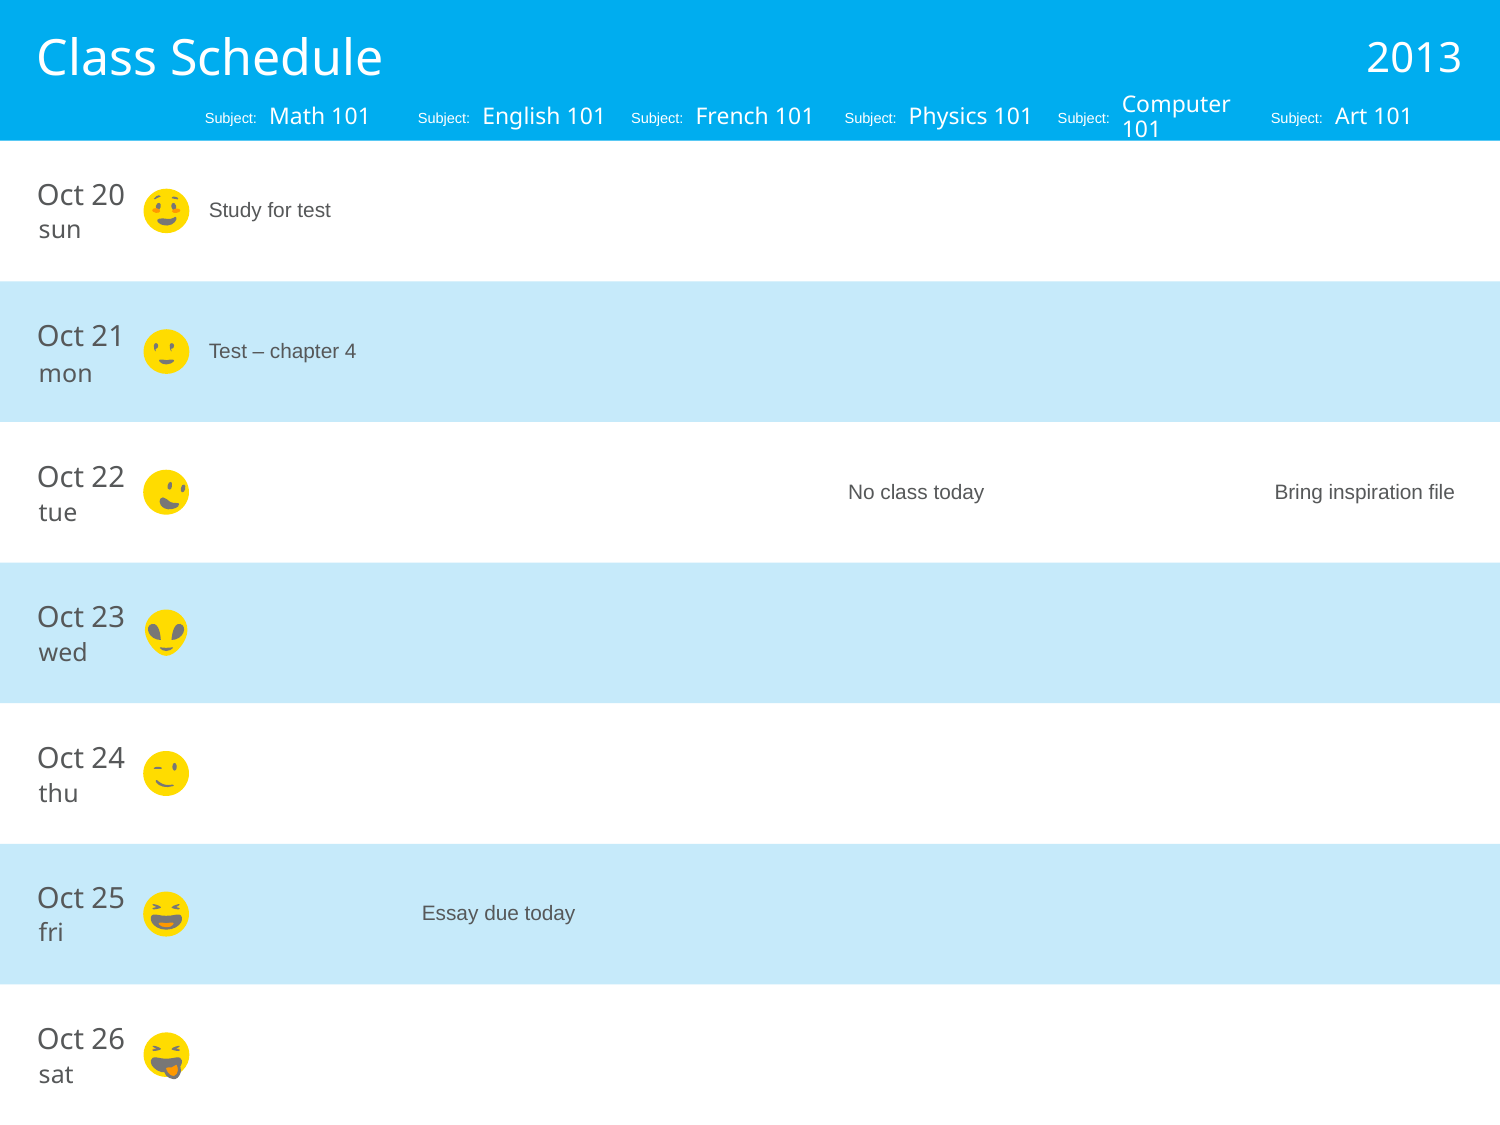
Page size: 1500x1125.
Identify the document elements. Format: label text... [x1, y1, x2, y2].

list English 101 [482, 102, 610, 133]
list Art 101 [1335, 102, 1463, 133]
list Study for test [208, 145, 397, 277]
list Oct 26 [36, 1008, 142, 1056]
list Computer 101 [1121, 102, 1250, 133]
list Oct 22 [36, 446, 142, 494]
list 2013 [1282, 28, 1463, 89]
list Math 101 [269, 102, 397, 133]
list Oct 20 [36, 165, 142, 212]
list French 101 [695, 102, 823, 133]
list Bring inspiration file [1274, 426, 1463, 559]
list Oct 21 [36, 306, 142, 354]
list No class today [848, 426, 1037, 559]
list Test – chapter 4 [208, 286, 397, 418]
list Physics 101 [908, 102, 1037, 133]
title Class Schedule [36, 28, 1275, 89]
list Oct 25 [36, 867, 142, 915]
list Oct 24 [36, 727, 142, 775]
list Essay due today [421, 848, 610, 980]
list Oct 23 [36, 586, 142, 634]
